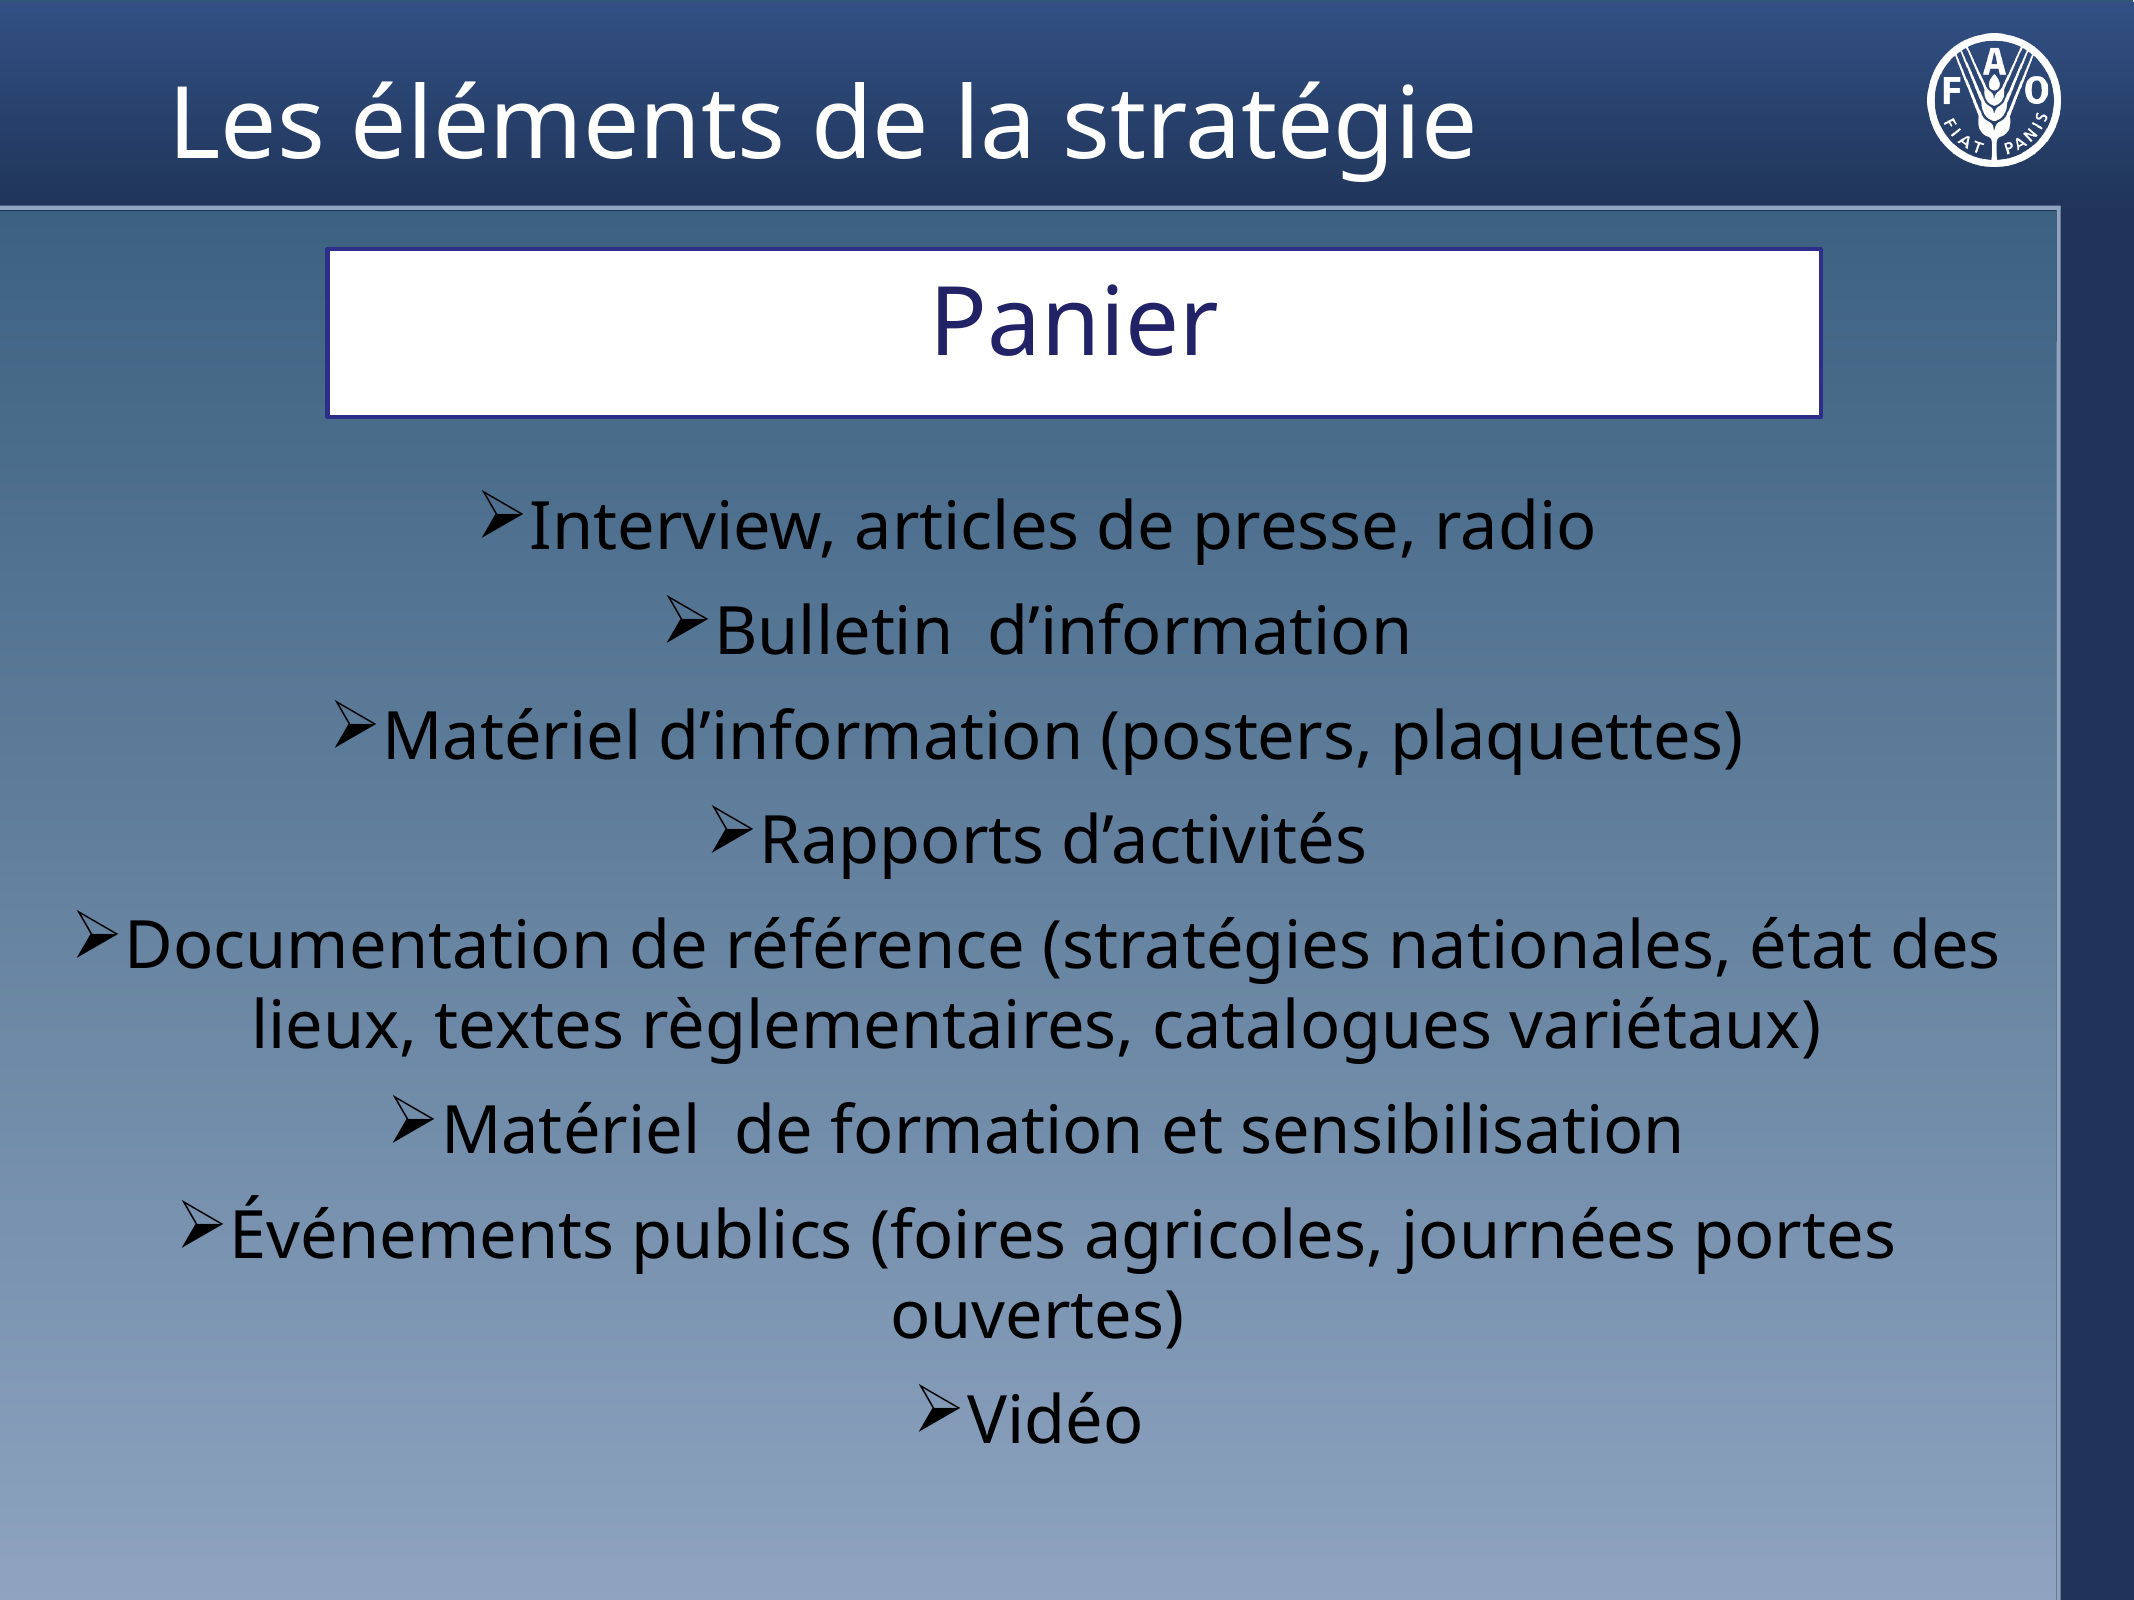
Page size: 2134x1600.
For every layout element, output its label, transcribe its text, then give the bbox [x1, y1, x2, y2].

title Les éléments de la stratégie [159, 0, 1974, 238]
picture [1974, 33, 2061, 167]
text_box Panier [325, 247, 1823, 419]
subtitle Interview, articles de presse, radio Bulletin d’information Matériel d’information (posters, plaquettes) Rapports d’activités Documentation de référence (stratégies nationales, état des lieux, textes règlementaires, catalogues variétaux) Matériel de formation et sensibilisation Événements publics (foires agricoles, journées portes ouvertes) Vidéo [47, 471, 2028, 1539]
